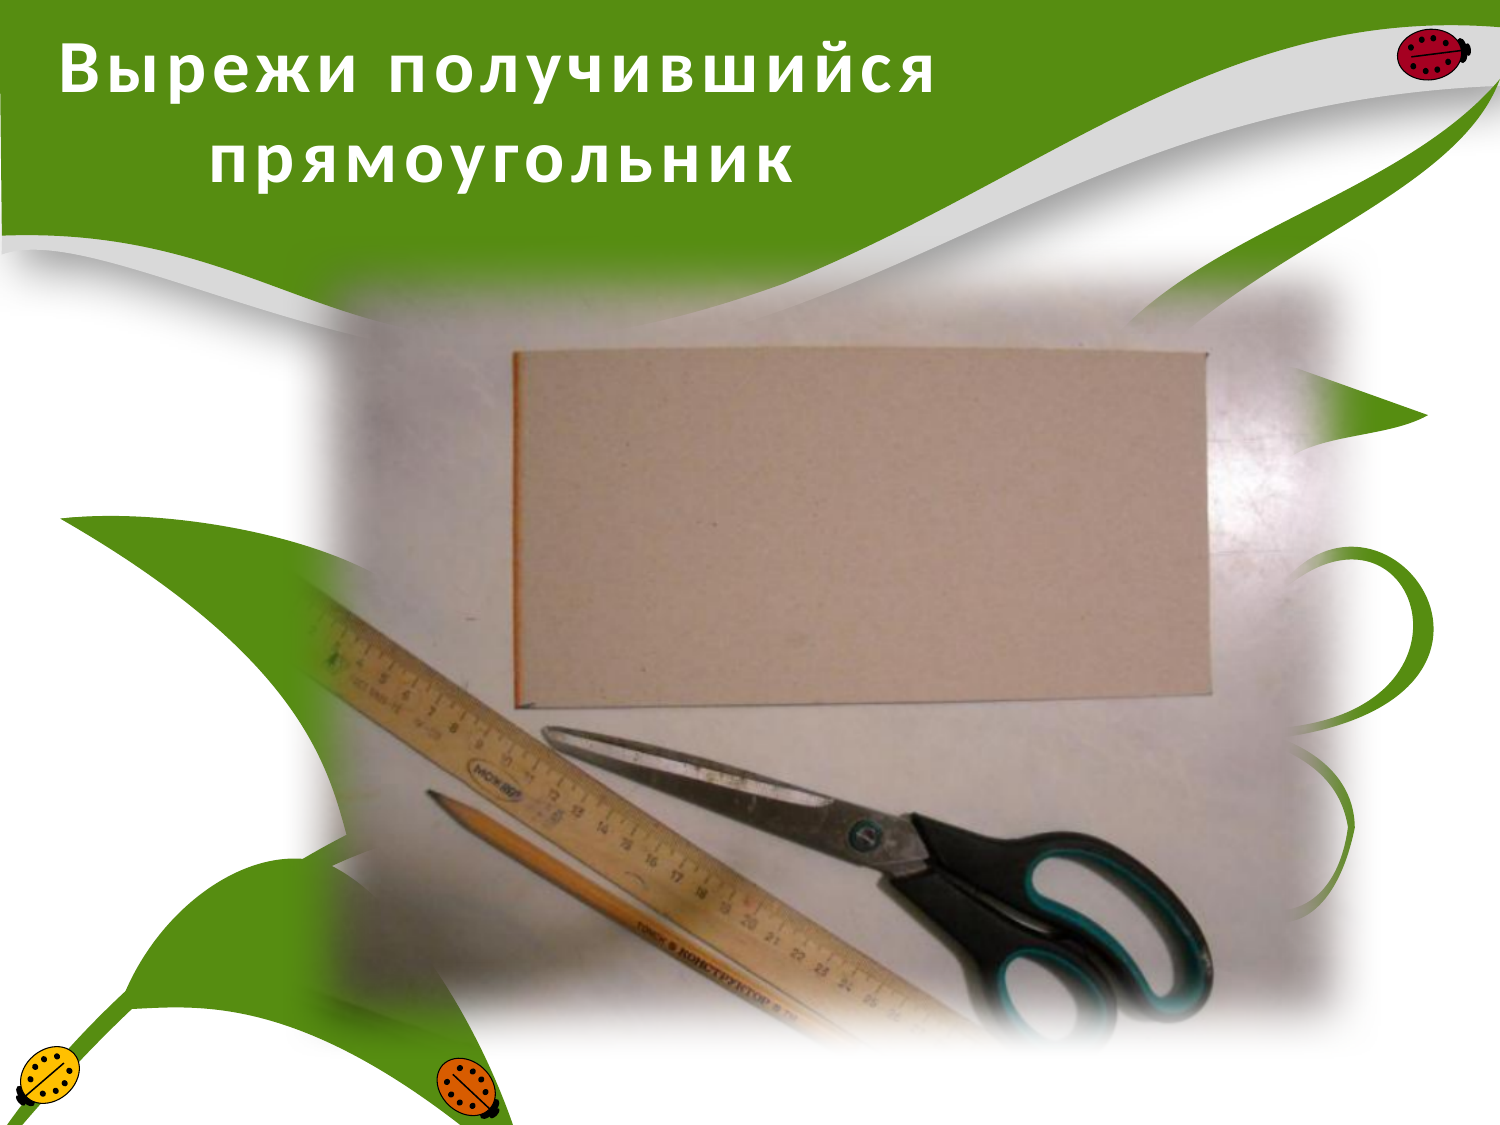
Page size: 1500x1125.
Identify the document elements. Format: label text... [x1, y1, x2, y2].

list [280, 234, 1383, 1061]
title Вырежи получившийся прямоугольник [3, 7, 998, 209]
